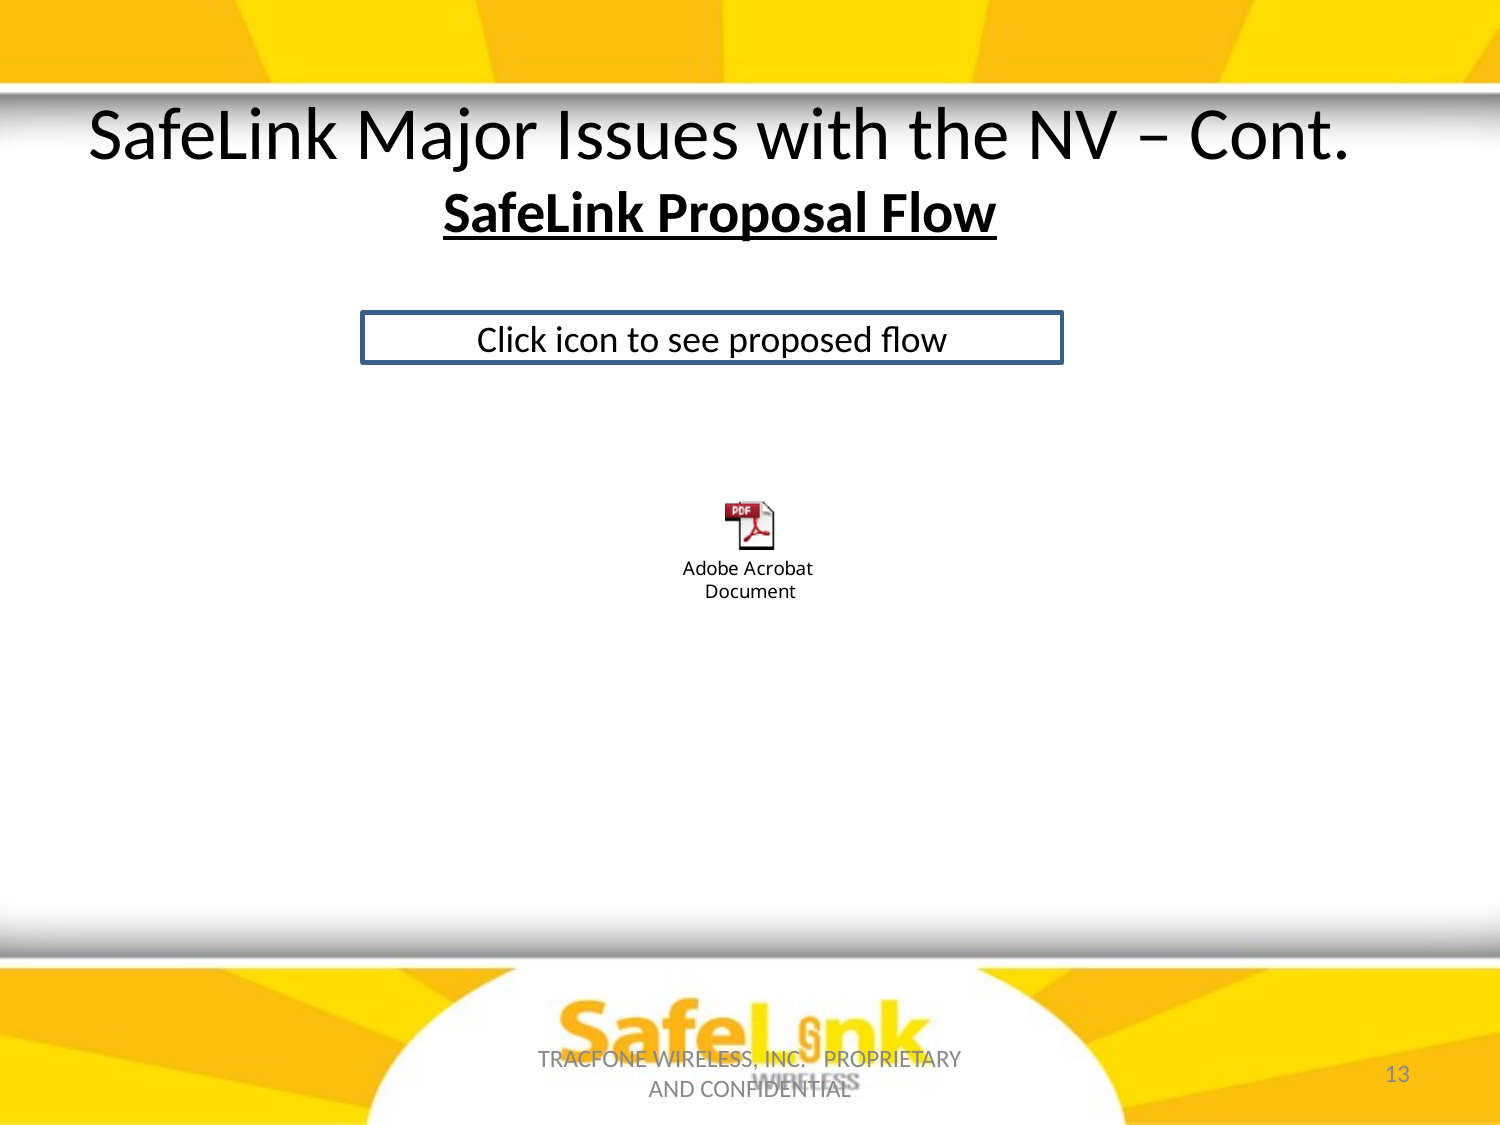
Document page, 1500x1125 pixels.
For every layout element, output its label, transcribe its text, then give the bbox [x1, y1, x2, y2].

footer TRACFONE WIRELESS, INC. PROPRIETARY AND CONFIDENTIAL [512, 1042, 988, 1103]
text_box Click icon to see proposed flow [360, 310, 1064, 365]
picture [0, 0, 1500, 1125]
text_box SafeLink Major Issues with the NV – Cont. SafeLink Proposal Flow [32, 77, 1408, 181]
slide_number 13 [1074, 1042, 1425, 1103]
